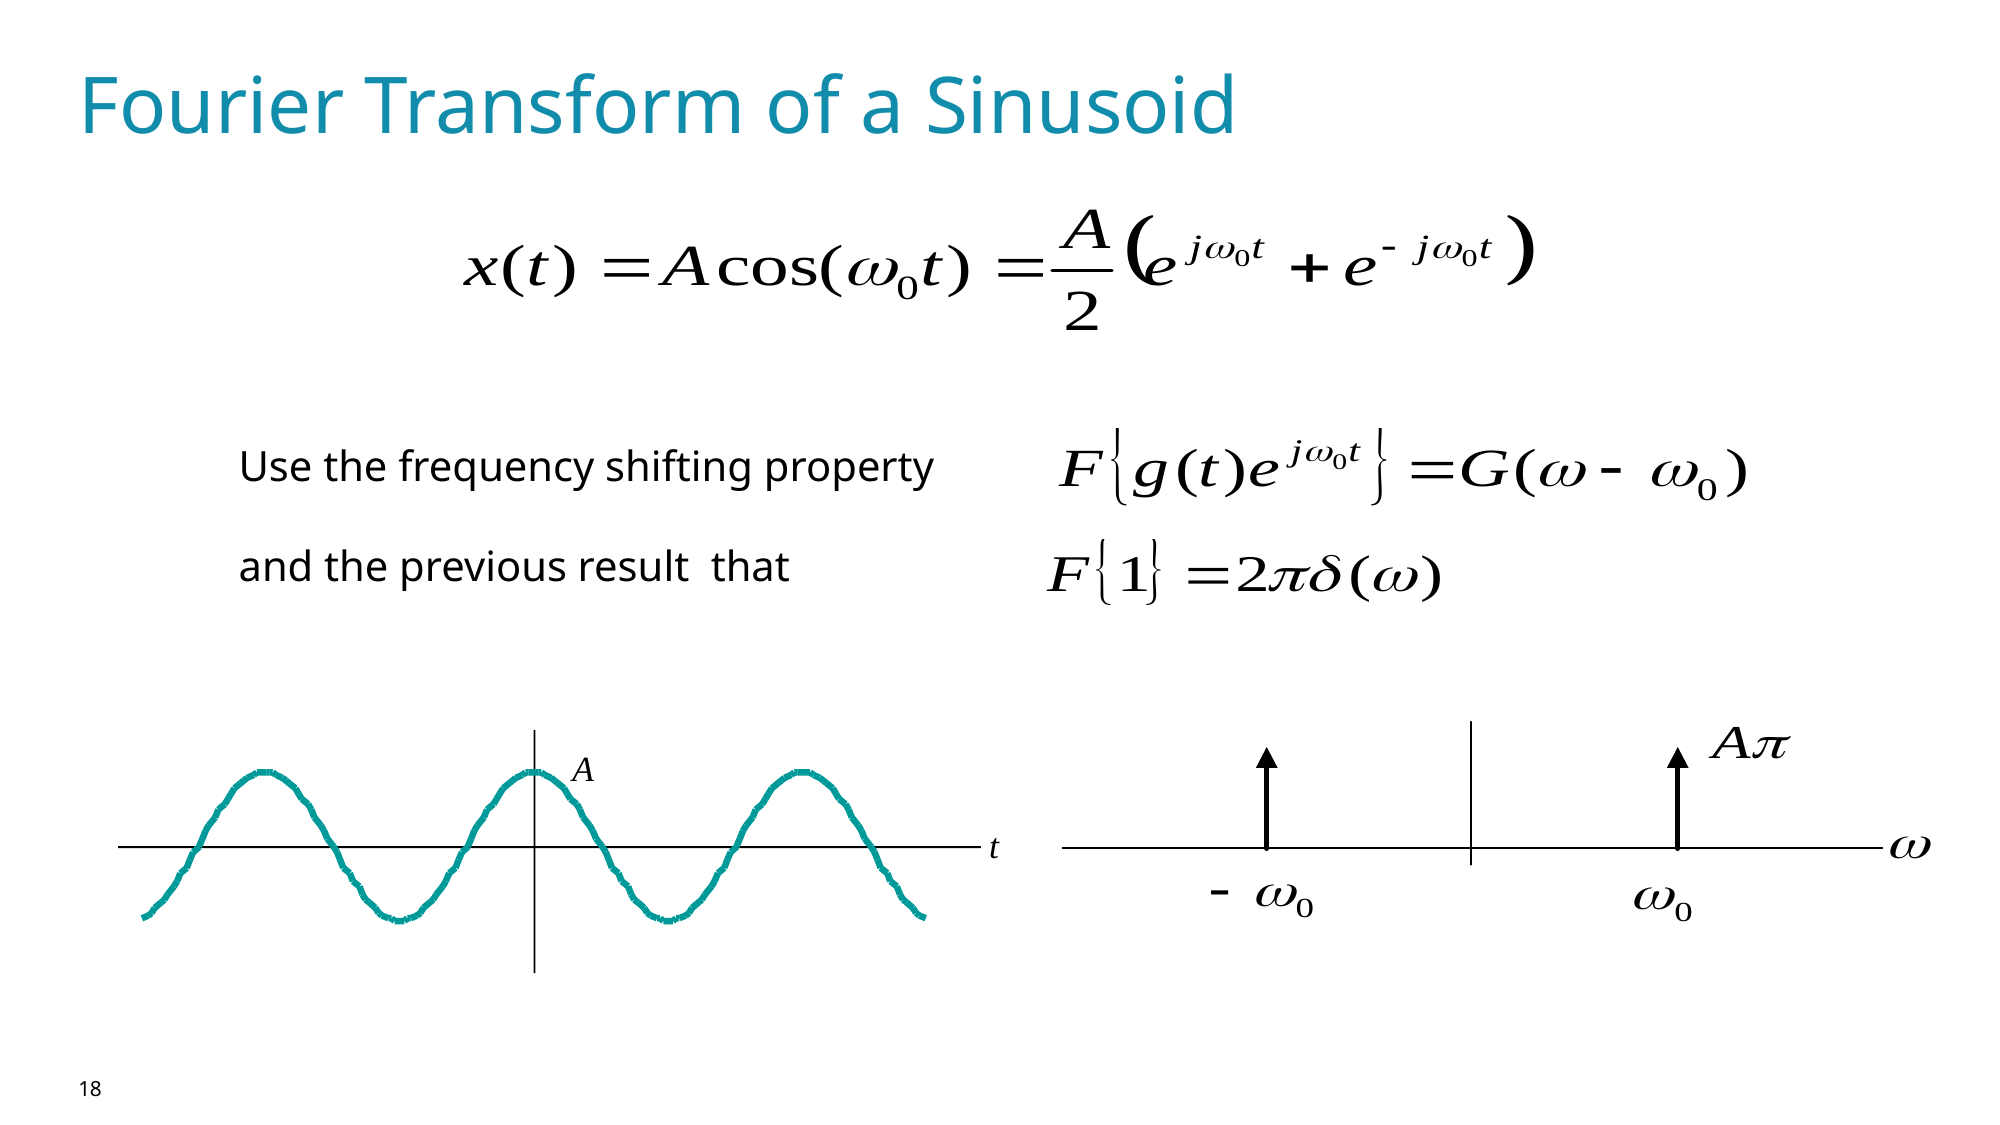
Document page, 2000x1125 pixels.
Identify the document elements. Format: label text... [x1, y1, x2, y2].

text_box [141, 769, 926, 927]
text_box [448, 193, 1538, 344]
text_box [1034, 539, 1453, 613]
text_box t [989, 822, 1000, 866]
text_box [1045, 428, 1763, 514]
title Fourier Transform of a Sinusoid [78, 55, 1910, 150]
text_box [1061, 715, 1944, 934]
text_box Use the frequency shifting property and the previous result that [223, 432, 960, 597]
text_box A [572, 745, 595, 768]
